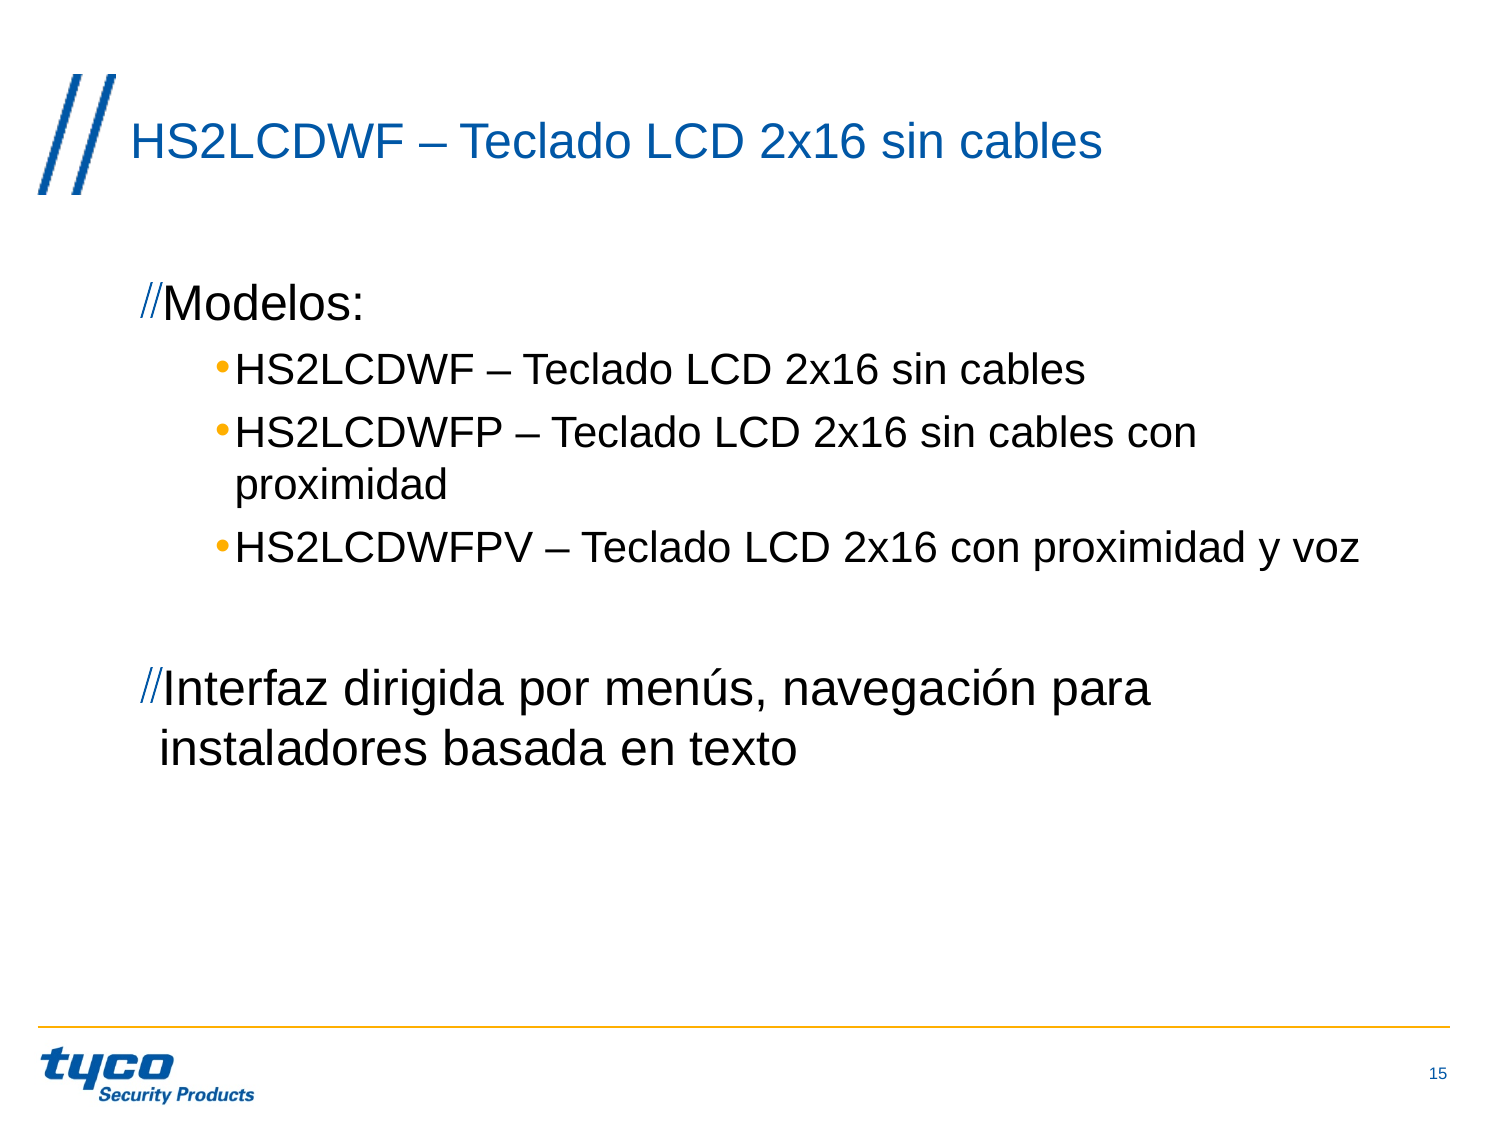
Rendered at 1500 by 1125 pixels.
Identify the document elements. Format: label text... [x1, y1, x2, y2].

text_box [97, 1061, 228, 1091]
picture [140, 667, 176, 703]
title HS2LCDWF – Teclado LCD 2x16 sin cables [115, 44, 1426, 233]
picture [37, 74, 115, 195]
picture [34, 1040, 260, 1107]
picture [140, 282, 176, 318]
list Modelos: HS2LCDWF – Teclado LCD 2x16 sin cables HS2LCDWFP – Teclado LCD 2x16 sin cables con proximidad HS2LCDWFPV – Teclado LCD 2x16 con proximidad y voz Interfaz dirigida por menús, navegación para instaladores basada en texto [124, 262, 1426, 976]
slide_number 15 [1387, 1042, 1463, 1103]
